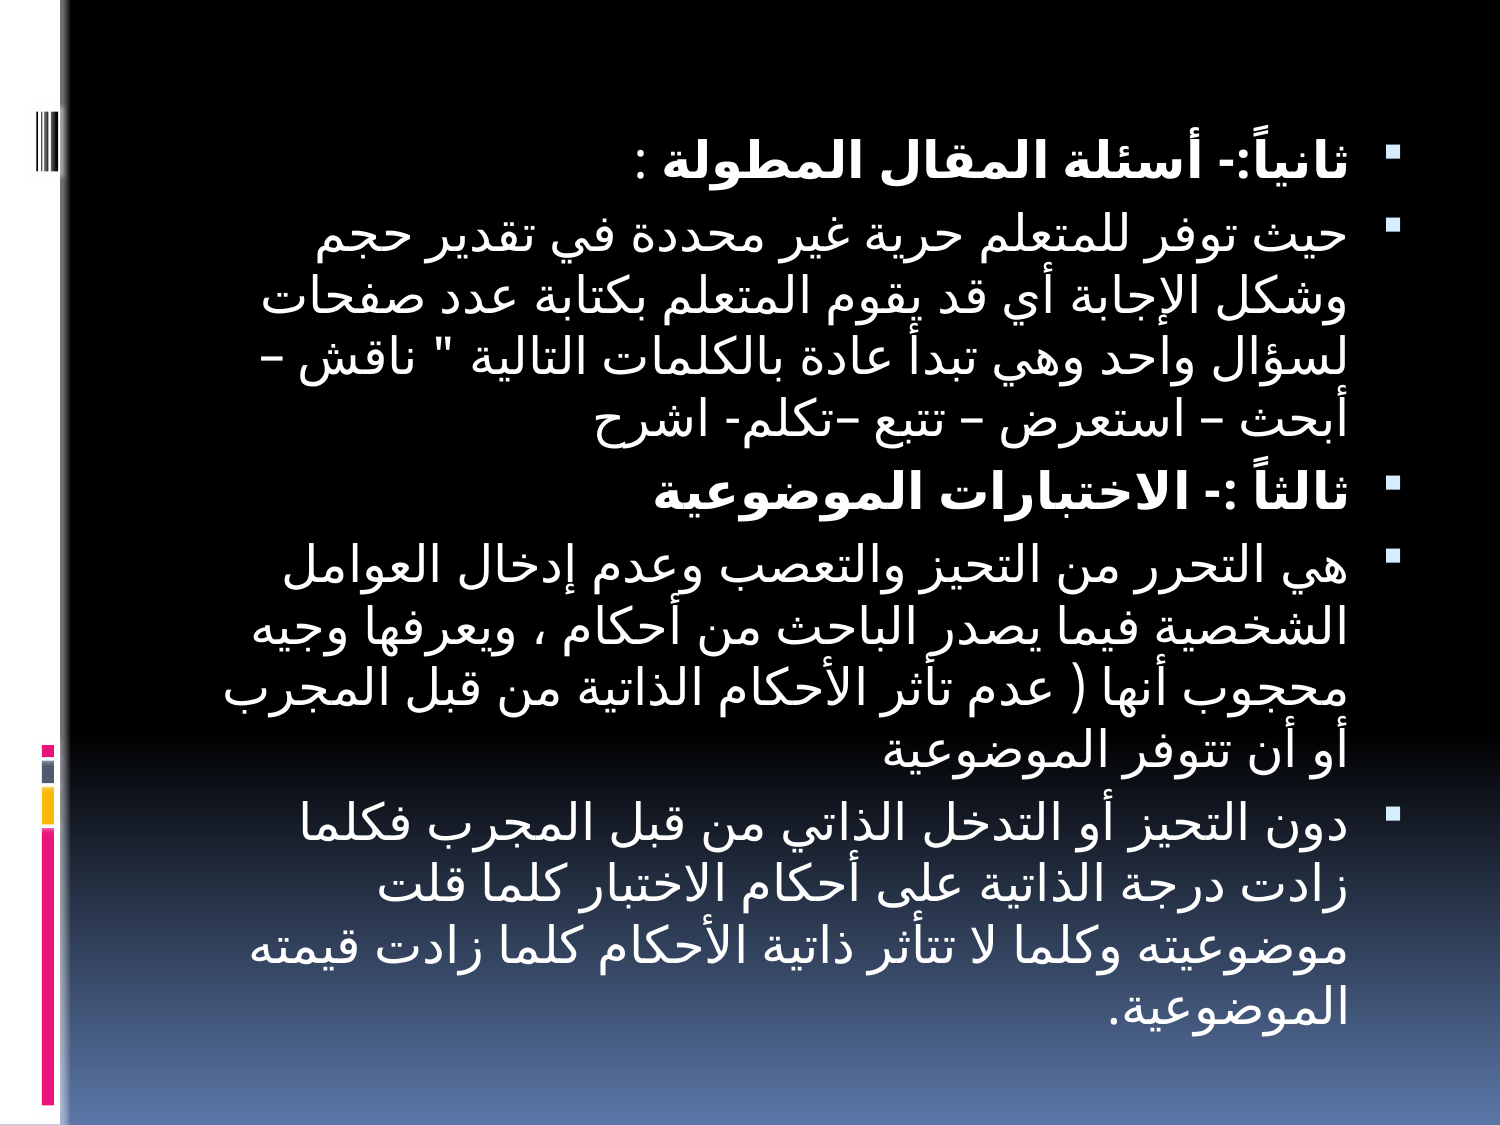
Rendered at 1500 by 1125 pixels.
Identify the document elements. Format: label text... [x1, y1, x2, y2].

list ثانياً:- أسئلة المقال المطولة : حيث توفر للمتعلم حرية غير محددة في تقدير حجم وشكل الإجابة أي قد يقوم المتعلم بكتابة عدد صفحات لسؤال واحد وهي تبدأ عادة بالكلمات التالية " ناقش – أبحث – استعرض – تتبع –تكلم- اشرح ثالثاً :- الاختبارات الموضوعية هي التحرر من التحيز والتعصب وعدم إدخال العوامل الشخصية فيما يصدر الباحث من أحكام ، ويعرفها وجيه محجوب أنها ( عدم تأثر الأحكام الذاتية من قبل المجرب أو أن تتوفر الموضوعية دون التحيز أو التدخل الذاتي من قبل المجرب فكلما زادت درجة الذاتية على أحكام الاختبار كلما قلت موضوعيته وكلما لا تتأثر ذاتية الأحكام كلما زادت قيمته الموضوعية. [187, 120, 1425, 1050]
